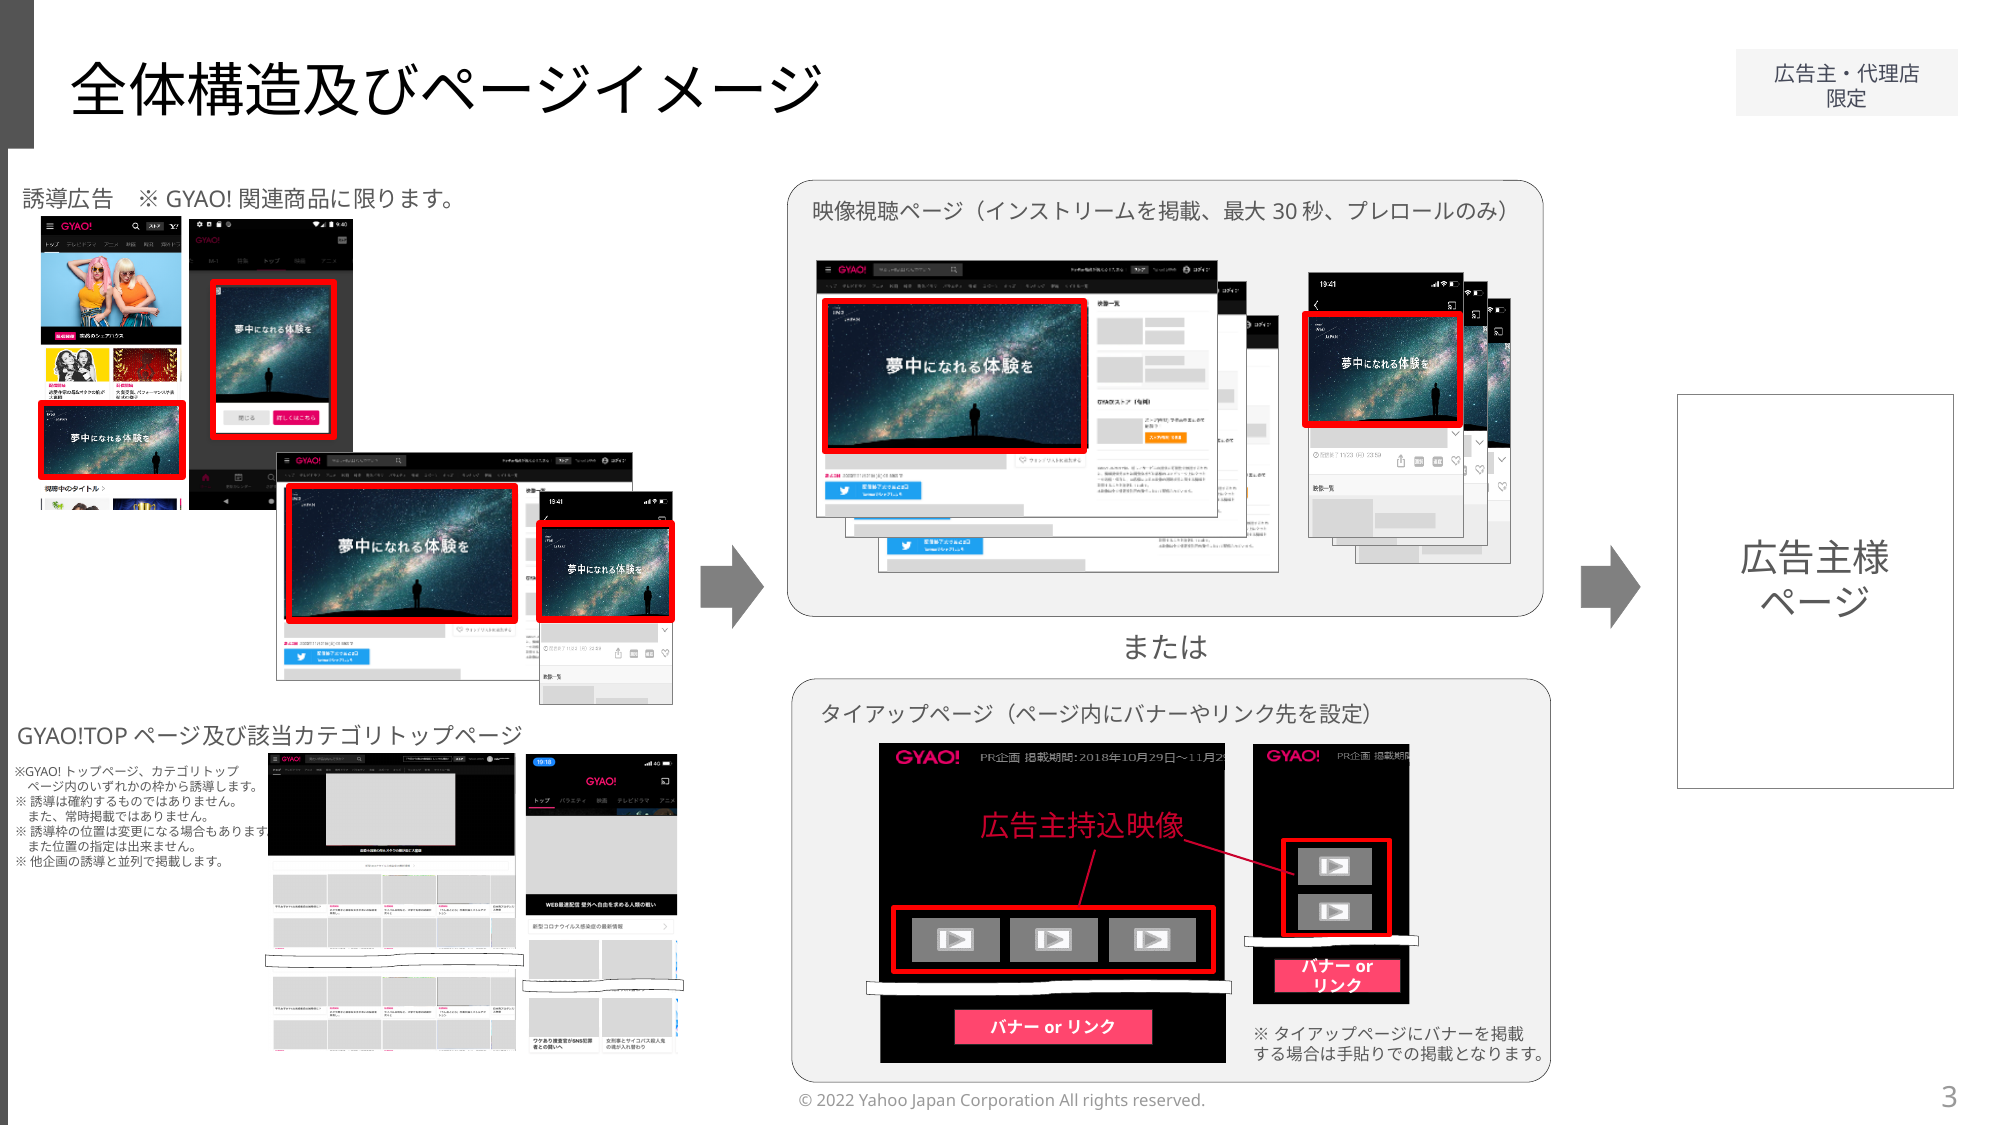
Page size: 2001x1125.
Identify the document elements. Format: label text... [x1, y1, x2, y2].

text_box または [1059, 621, 1271, 672]
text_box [1676, 393, 1954, 789]
text_box タイアップページ（ページ内にバナーやリンク先を設定） [805, 693, 1426, 735]
text_box GYAO!TOPページ及び該当カテゴリトップページ [2, 714, 594, 756]
text_box [1581, 545, 1641, 629]
text_box ※タイアップページにバナーを掲載する場合は手貼りでの掲載となります。 [1238, 1016, 1556, 1072]
text_box 映像視聴ページ（インストリームを掲載、最大30秒、プレロールのみ） [797, 190, 1544, 231]
text_box [787, 180, 1544, 617]
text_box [816, 260, 1279, 573]
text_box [1308, 272, 1511, 564]
text_box ※GYAO!トップページ、カテゴリトップ ページ内のいずれかの枠から誘導します。 ※誘導は確約するものではありません。 また、常時掲載ではありません。 ※誘導枠の位置は変更になる場合もあります。 また位置の指定は出来ません。 ※他企画の誘導と並列で掲載します。 [0, 756, 261, 876]
slide_number 3 [1803, 1070, 1973, 1125]
text_box [700, 545, 764, 629]
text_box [265, 753, 684, 1060]
text_box [791, 678, 1551, 1083]
list 全体構造及びページイメージ [54, 21, 1656, 155]
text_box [1078, 850, 1096, 908]
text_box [1244, 744, 1419, 1005]
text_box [539, 491, 673, 705]
text_box 誘導広告 ※GYAO!関連商品に限ります。 [7, 177, 481, 220]
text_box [40, 216, 354, 510]
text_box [1183, 839, 1295, 875]
picture [276, 452, 633, 681]
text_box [866, 742, 1232, 1064]
